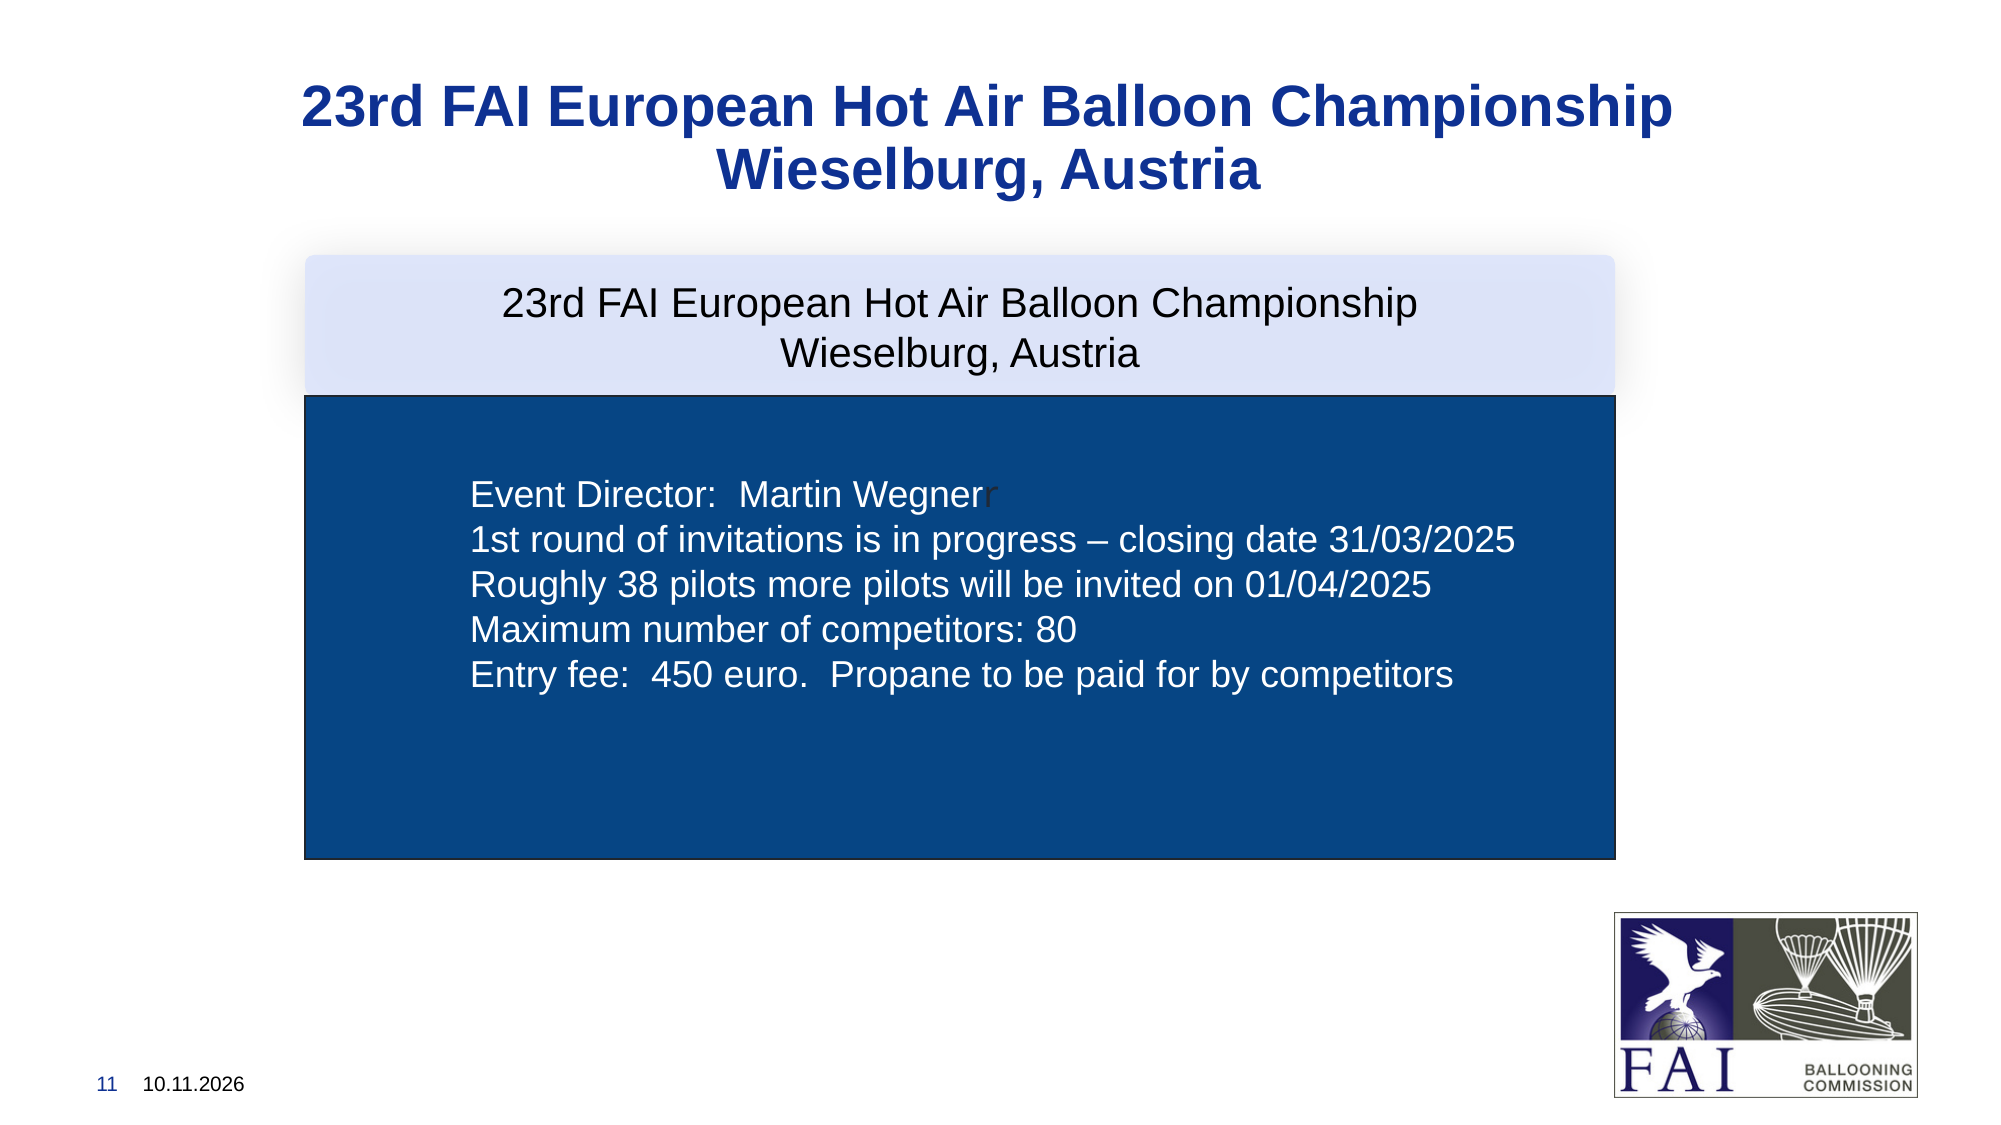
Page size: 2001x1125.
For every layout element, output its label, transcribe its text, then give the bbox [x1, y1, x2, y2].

picture [1614, 912, 1918, 1098]
title 23rd FAI European Hot Air Balloon Championship Wieselburg, Austria [96, 116, 1881, 203]
slide_number 11 [96, 1070, 143, 1125]
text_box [304, 254, 1616, 860]
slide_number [143, 1070, 256, 1125]
